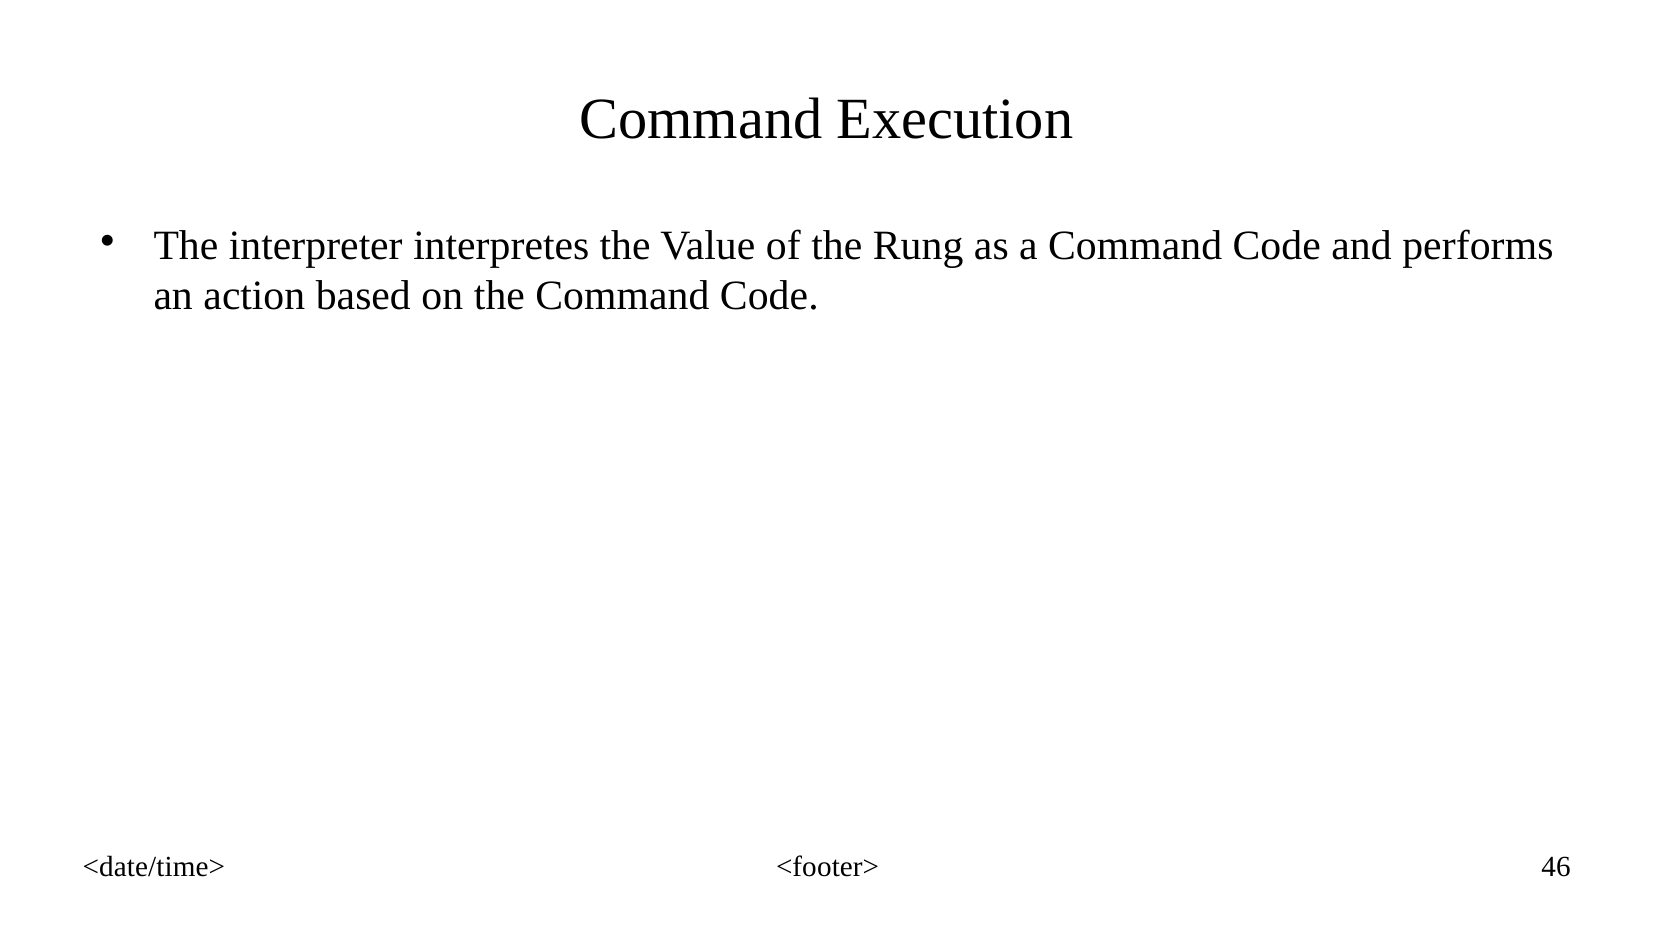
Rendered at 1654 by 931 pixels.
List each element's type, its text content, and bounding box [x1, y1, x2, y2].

text_box The interpreter interpretes the Value of the Rung as a Command Code and performs an action based on the Command Code. [82, 217, 1571, 757]
text_box Command Execution [82, 37, 1571, 193]
